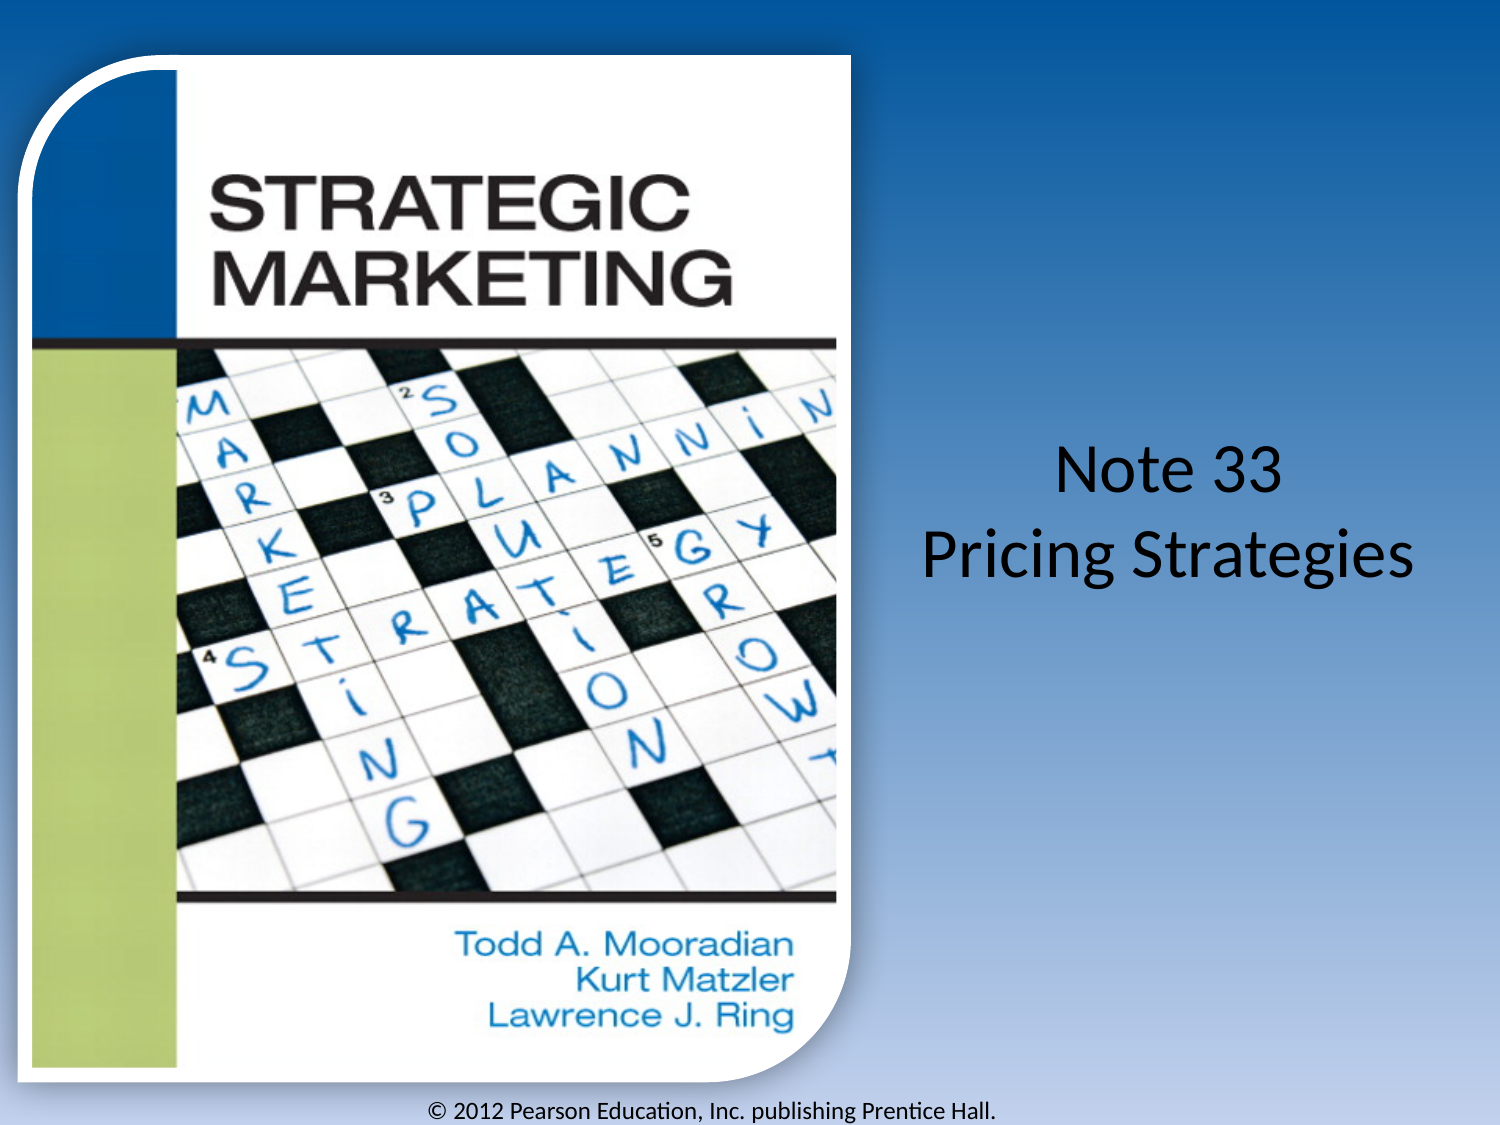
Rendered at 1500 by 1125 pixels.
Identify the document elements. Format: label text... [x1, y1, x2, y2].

title Note 33 Pricing Strategies [898, 86, 1439, 927]
picture [33, 70, 836, 1067]
